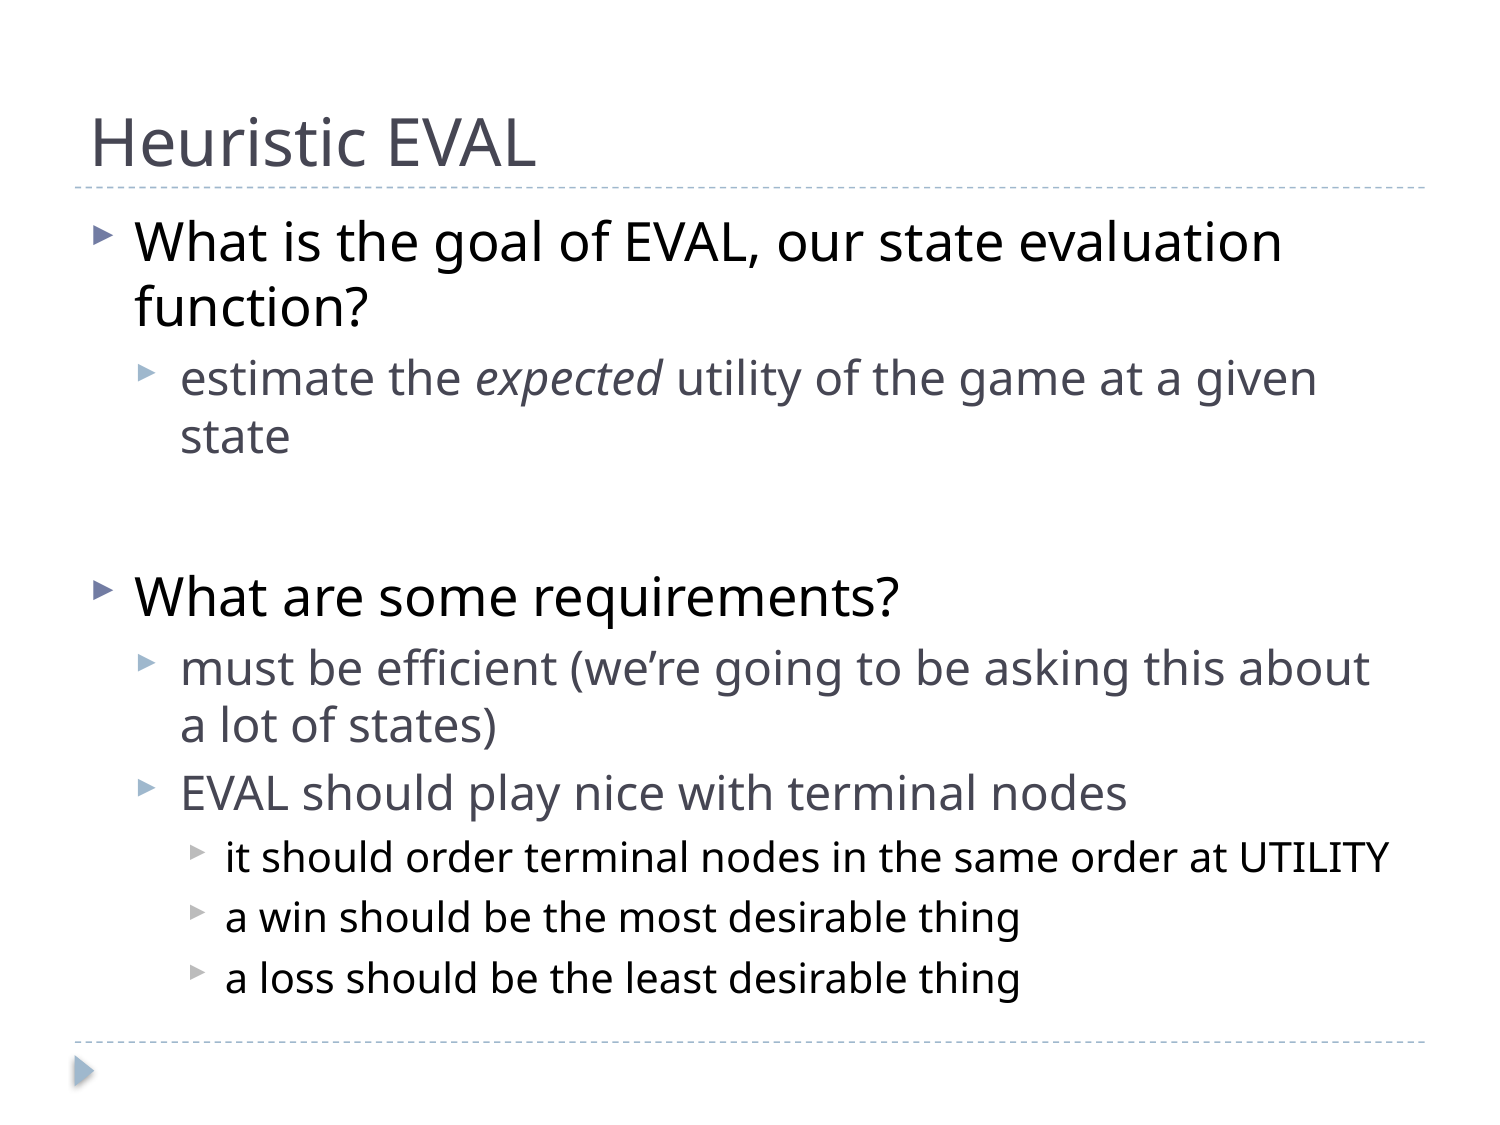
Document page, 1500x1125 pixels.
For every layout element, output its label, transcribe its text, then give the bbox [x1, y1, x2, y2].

title Heuristic EVAL [75, 24, 1425, 188]
list What is the goal of EVAL, our state evaluation function? estimate the expected utility of the game at a given state What are some requirements? must be efficient (we’re going to be asking this about a lot of states) EVAL should play nice with terminal nodes it should order terminal nodes in the same order at UTILITY a win should be the most desirable thing a loss should be the least desirable thing [75, 200, 1425, 1010]
